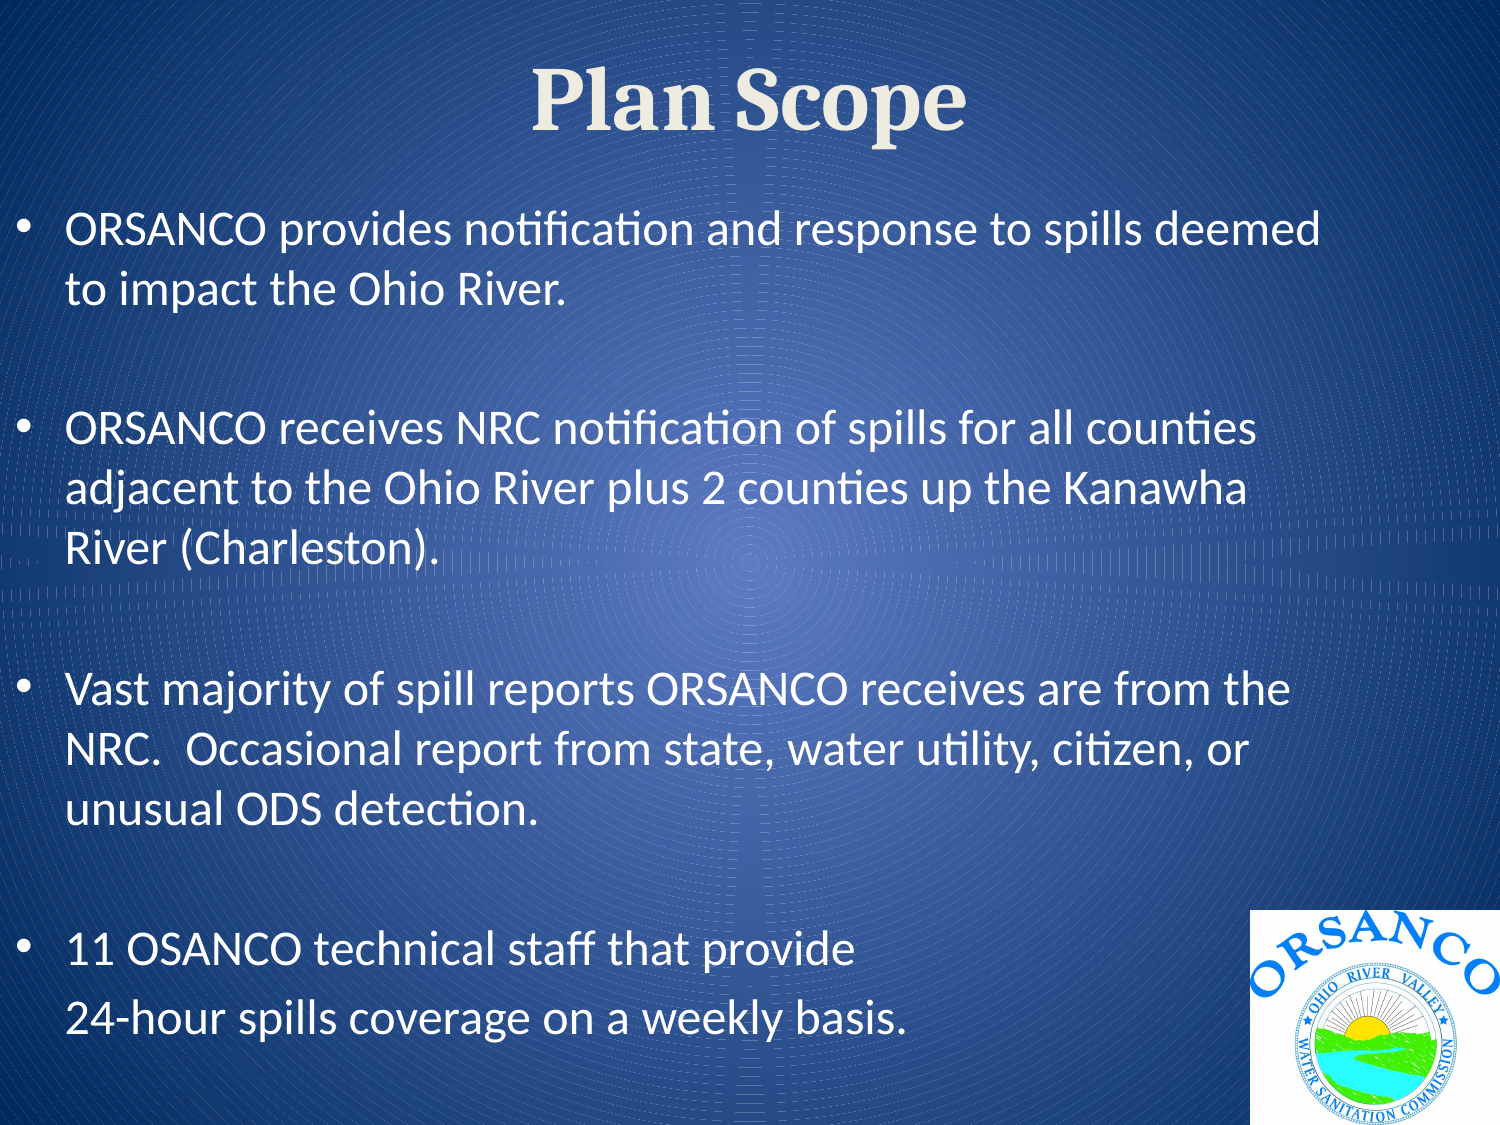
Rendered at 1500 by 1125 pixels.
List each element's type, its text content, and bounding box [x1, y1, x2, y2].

title Plan Scope [75, 0, 1425, 188]
picture [1249, 910, 1500, 1125]
list ORSANCO provides notification and response to spills deemed to impact the Ohio River. ORSANCO receives NRC notification of spills for all counties adjacent to the Ohio River plus 2 counties up the Kanawha River (Charleston). Vast majority of spill reports ORSANCO receives are from the NRC. Occasional report from state, water utility, citizen, or unusual ODS detection. 11 OSANCO technical staff that provide 24-hour spills coverage on a weekly basis. [0, 187, 1350, 1063]
